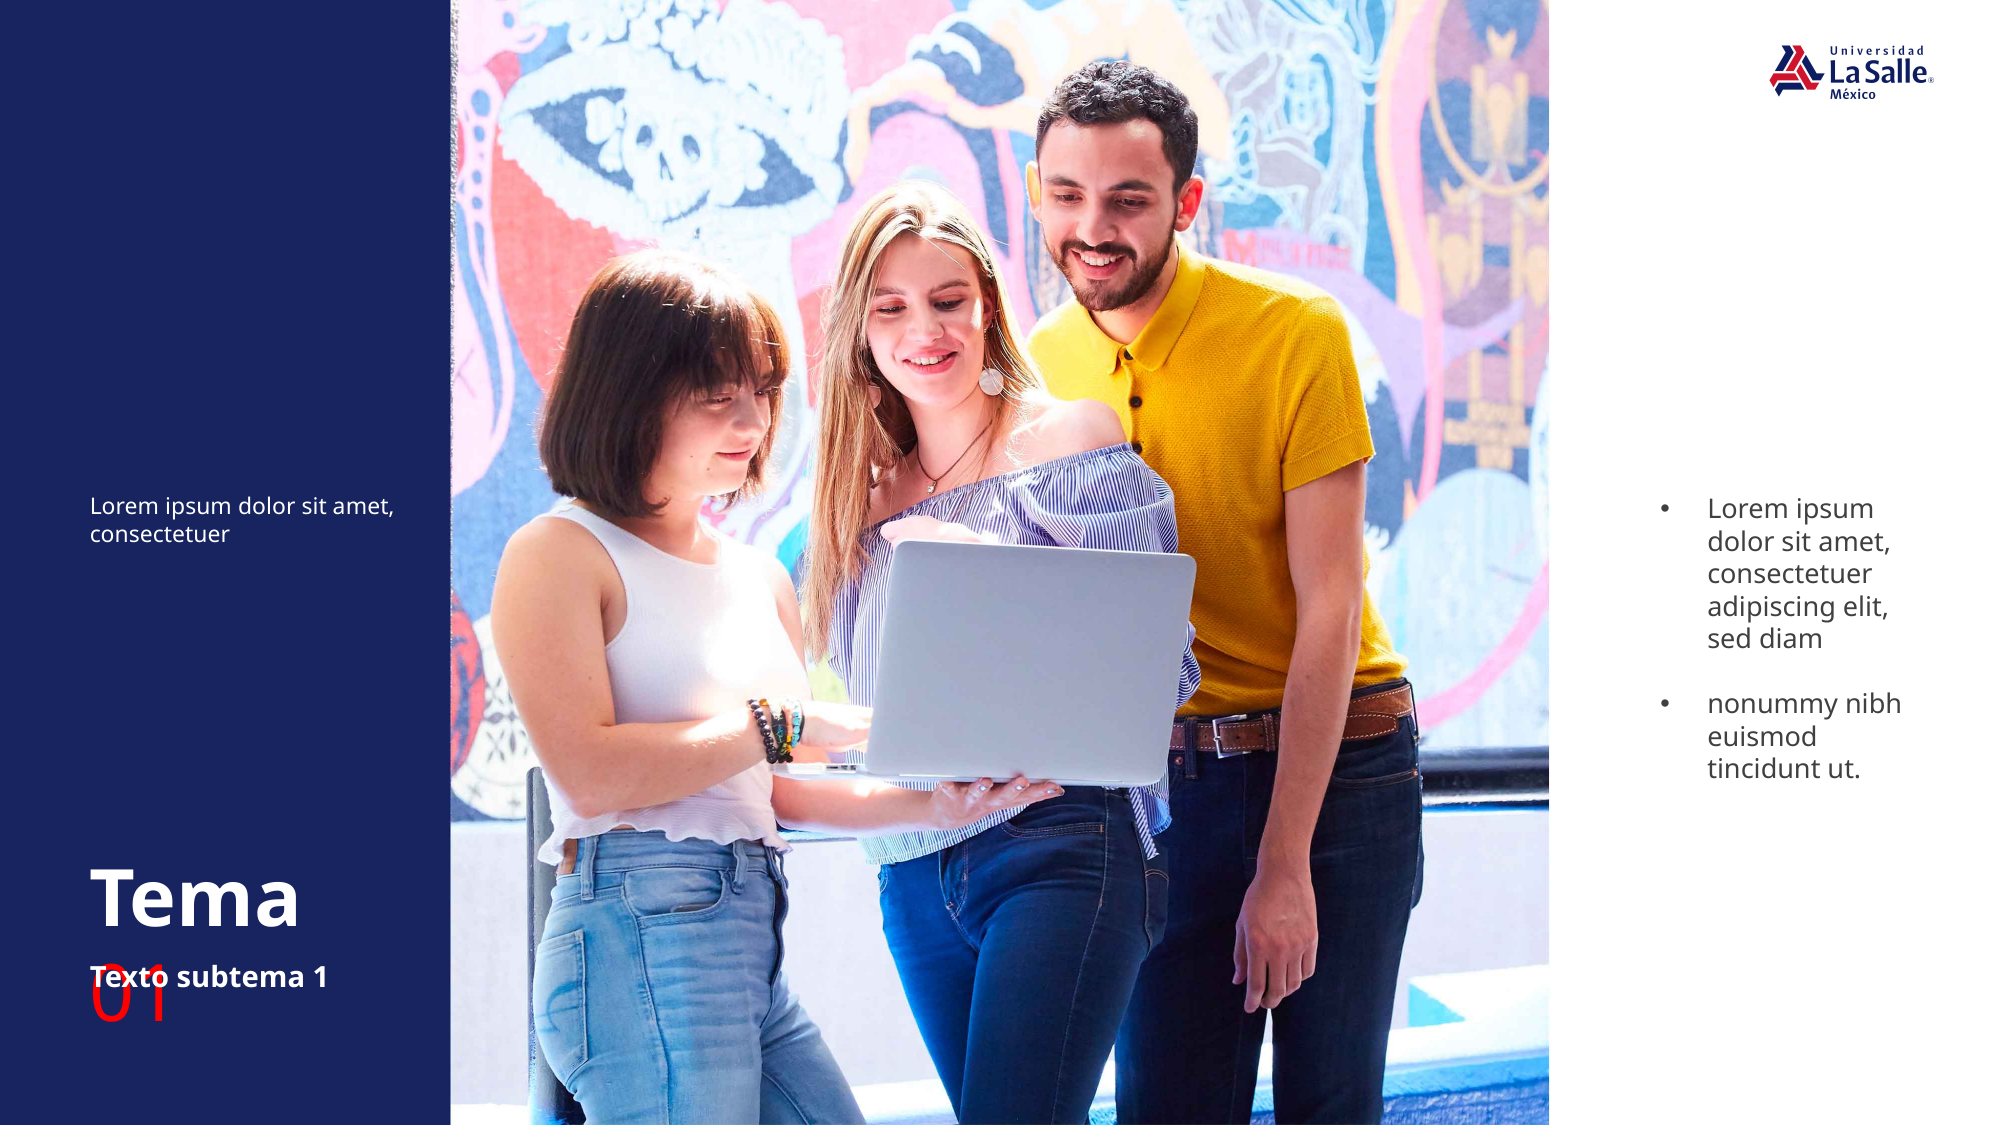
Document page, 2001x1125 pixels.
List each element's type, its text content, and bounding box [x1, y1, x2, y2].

text_box [0, 0, 449, 1125]
picture [449, 0, 2001, 1125]
text_box Texto subtema 1 [75, 951, 423, 1001]
text_box Tema 01 [75, 1001, 423, 1045]
text_box Lorem ipsum dolor sit amet, consectetuer [75, 484, 449, 555]
text_box Lorem ipsum dolor sit amet, consectetuer adipiscing elit, sed diam nonummy nibh euismod tincidunt ut. [1645, 484, 1939, 857]
text_box Tema 01 [75, 840, 423, 951]
